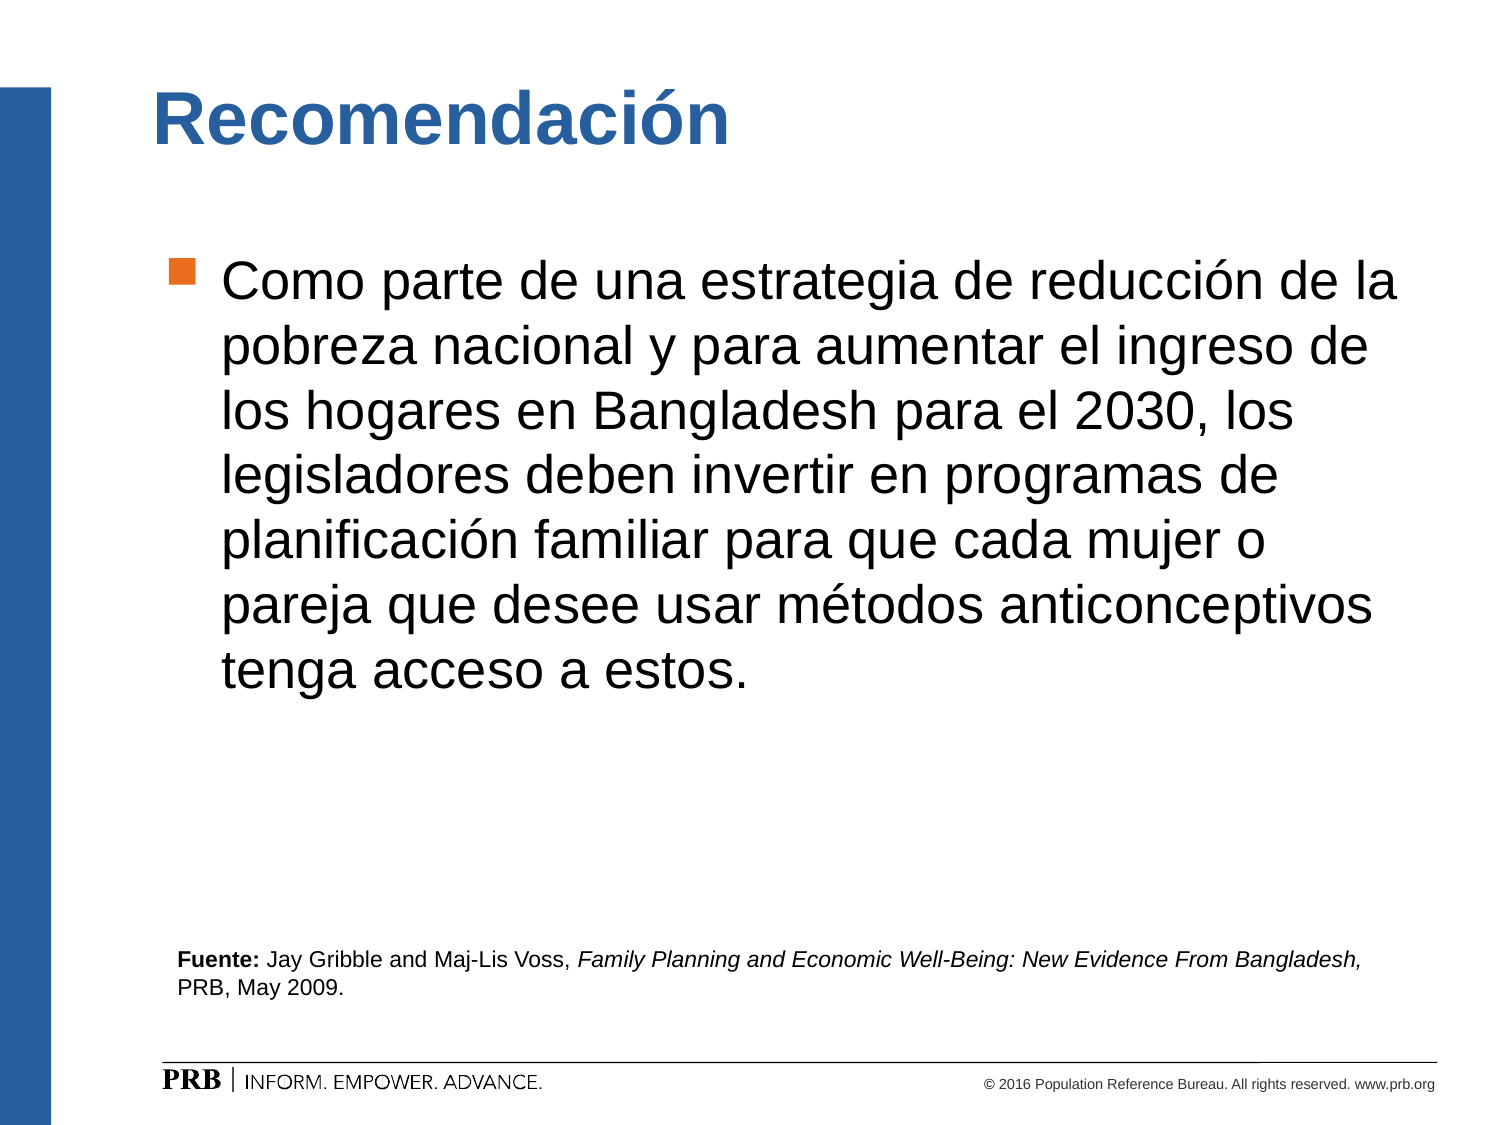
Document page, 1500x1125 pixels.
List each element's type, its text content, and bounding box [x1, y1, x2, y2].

list Como parte de una estrategia de reducción de la pobreza nacional y para aumentar el ingreso de los hogares en Bangladesh para el 2030, los legisladores deben invertir en programas de planificación familiar para que cada mujer o pareja que desee usar métodos anticonceptivos tenga acceso a estos. [150, 237, 1438, 1013]
title Recomendación [137, 62, 1407, 150]
text_box Fuente: Jay Gribble and Maj-Lis Voss, Family Planning and Economic Well-Being: New Evidence From Bangladesh, PRB, May 2009. [162, 937, 1438, 1008]
